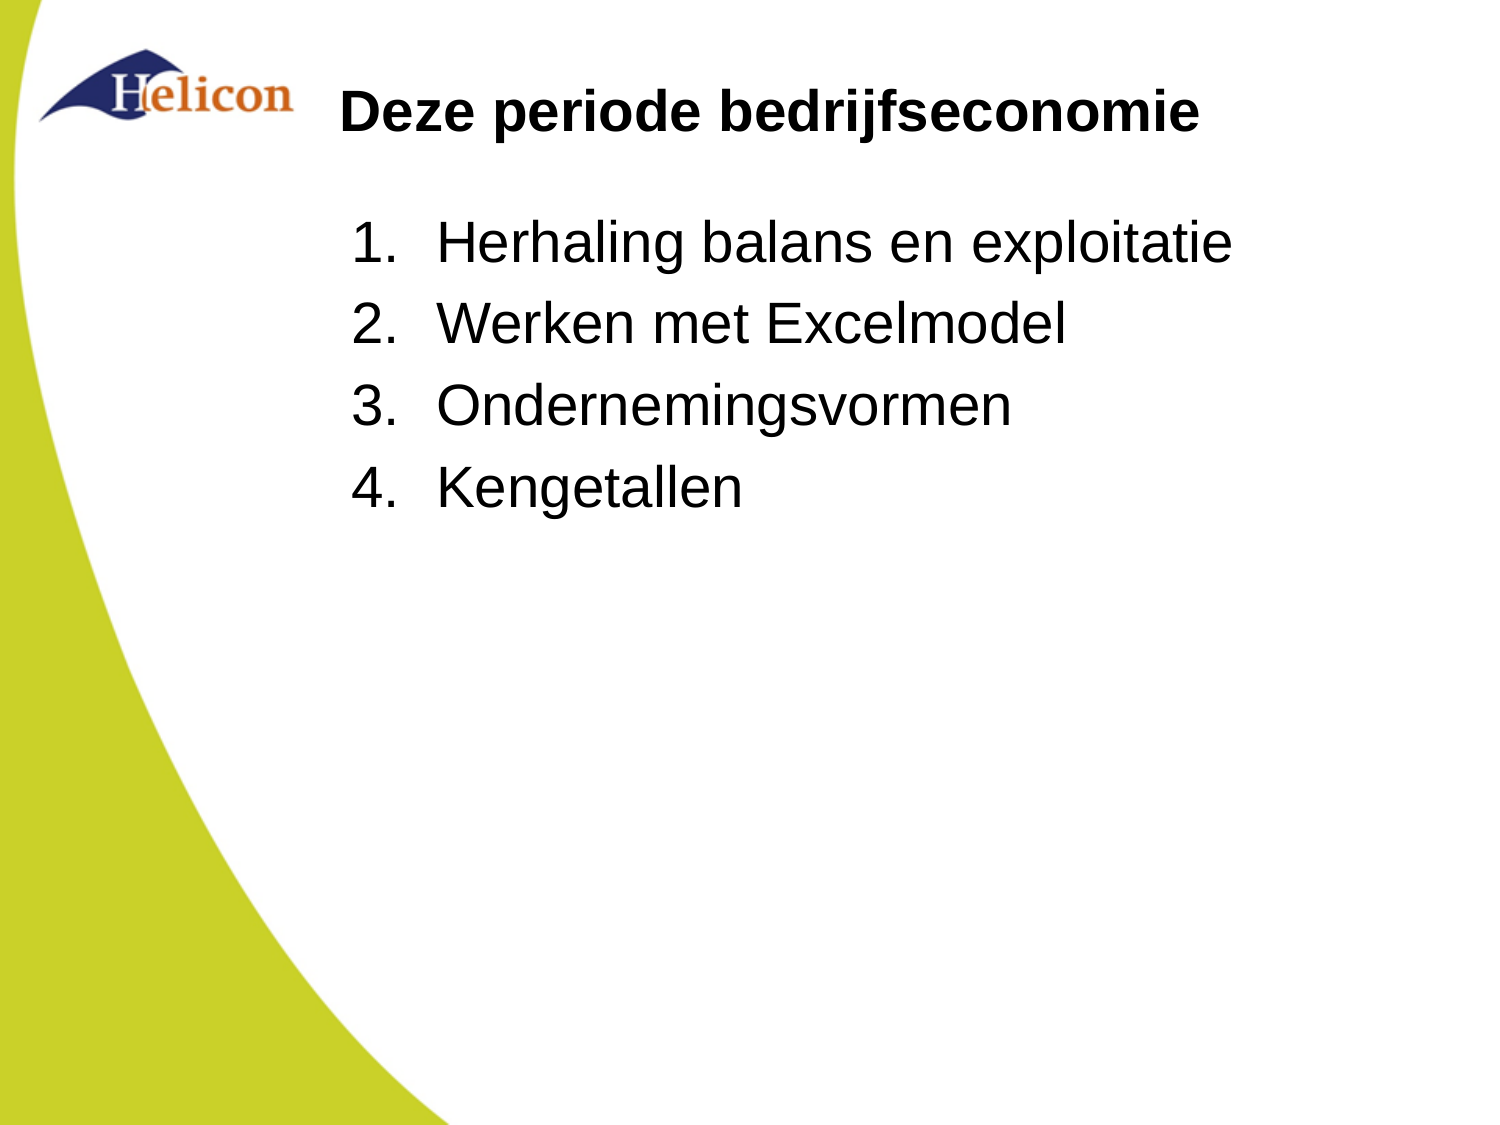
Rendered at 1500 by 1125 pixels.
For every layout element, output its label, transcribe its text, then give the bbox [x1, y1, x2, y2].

list Herhaling balans en exploitatie Werken met Excelmodel Ondernemingsvormen Kengetallen [336, 196, 1425, 1005]
title Deze periode bedrijfseconomie [324, 54, 1415, 161]
picture [0, 0, 1500, 1125]
